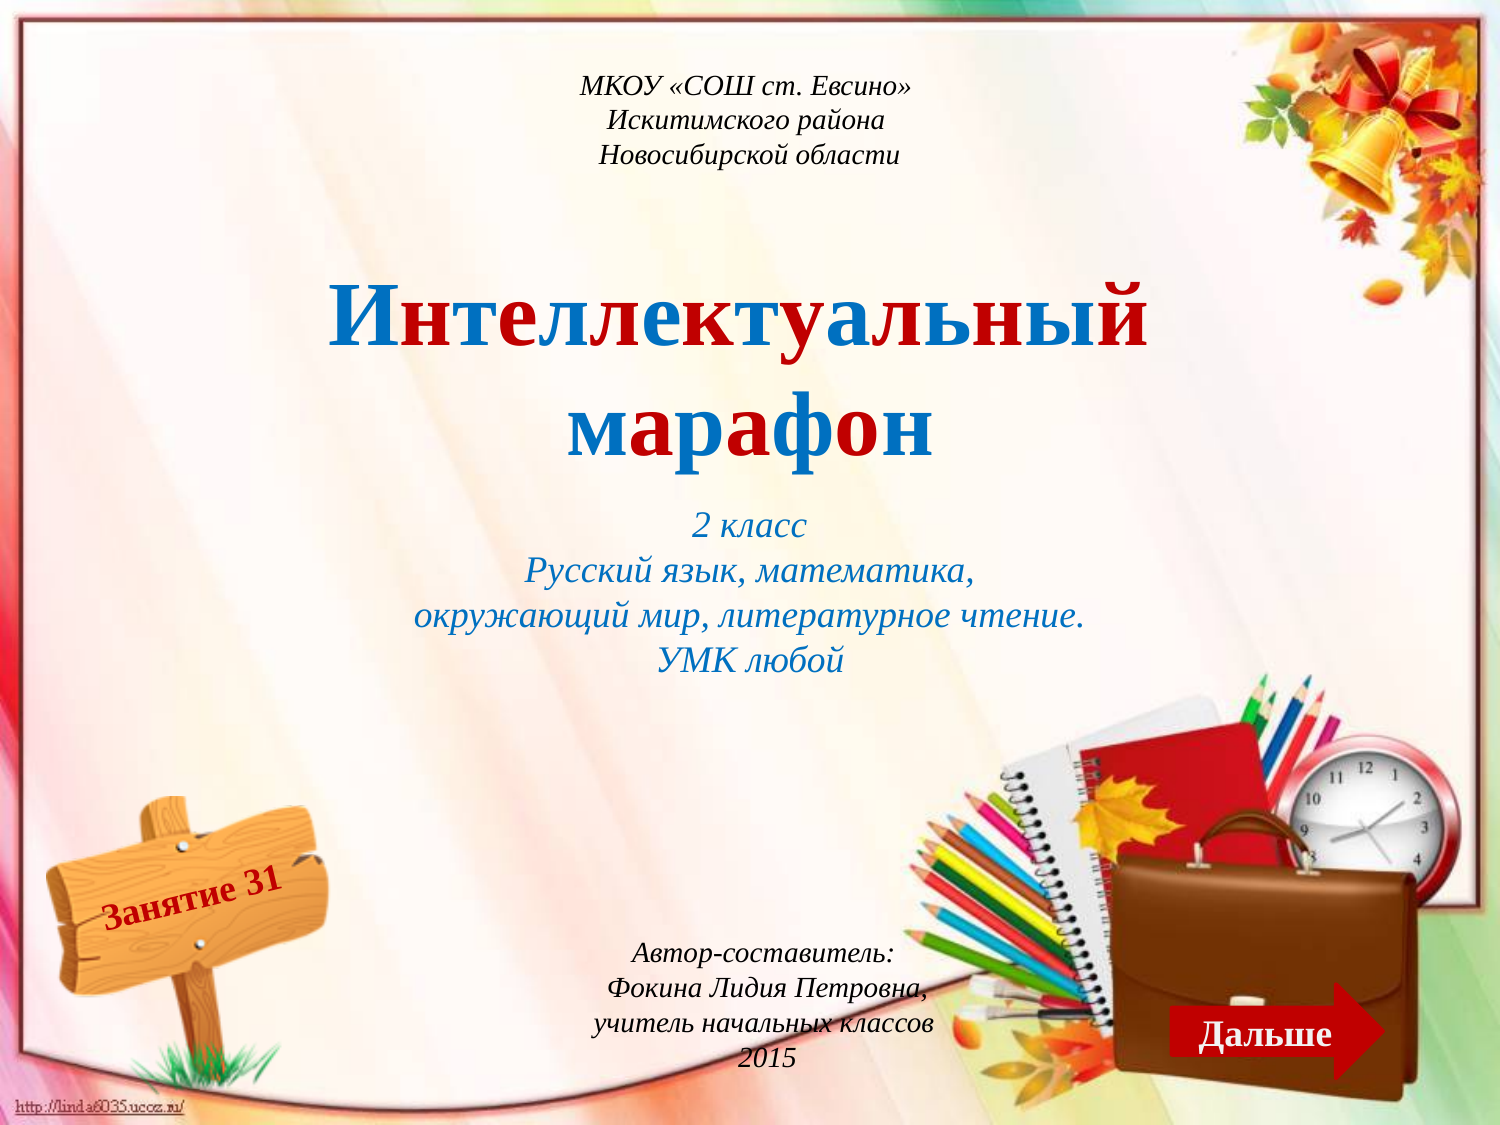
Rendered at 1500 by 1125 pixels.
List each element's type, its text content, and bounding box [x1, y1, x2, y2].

text_box Интеллектуальный марафон [281, 246, 1219, 481]
picture [0, 0, 1500, 1125]
text_box Автор-составитель: Фокина Лидия Петровна, учитель начальных классов 2015 [433, 925, 1102, 1081]
text_box МКОУ «СОШ ст. Евсино» Искитимского района Новосибирской области [515, 58, 985, 179]
text_box 2 класс Русский язык, математика, окружающий мир, литературное чтение. УМК любой [398, 492, 1102, 687]
text_box Дальше [1169, 982, 1385, 1081]
